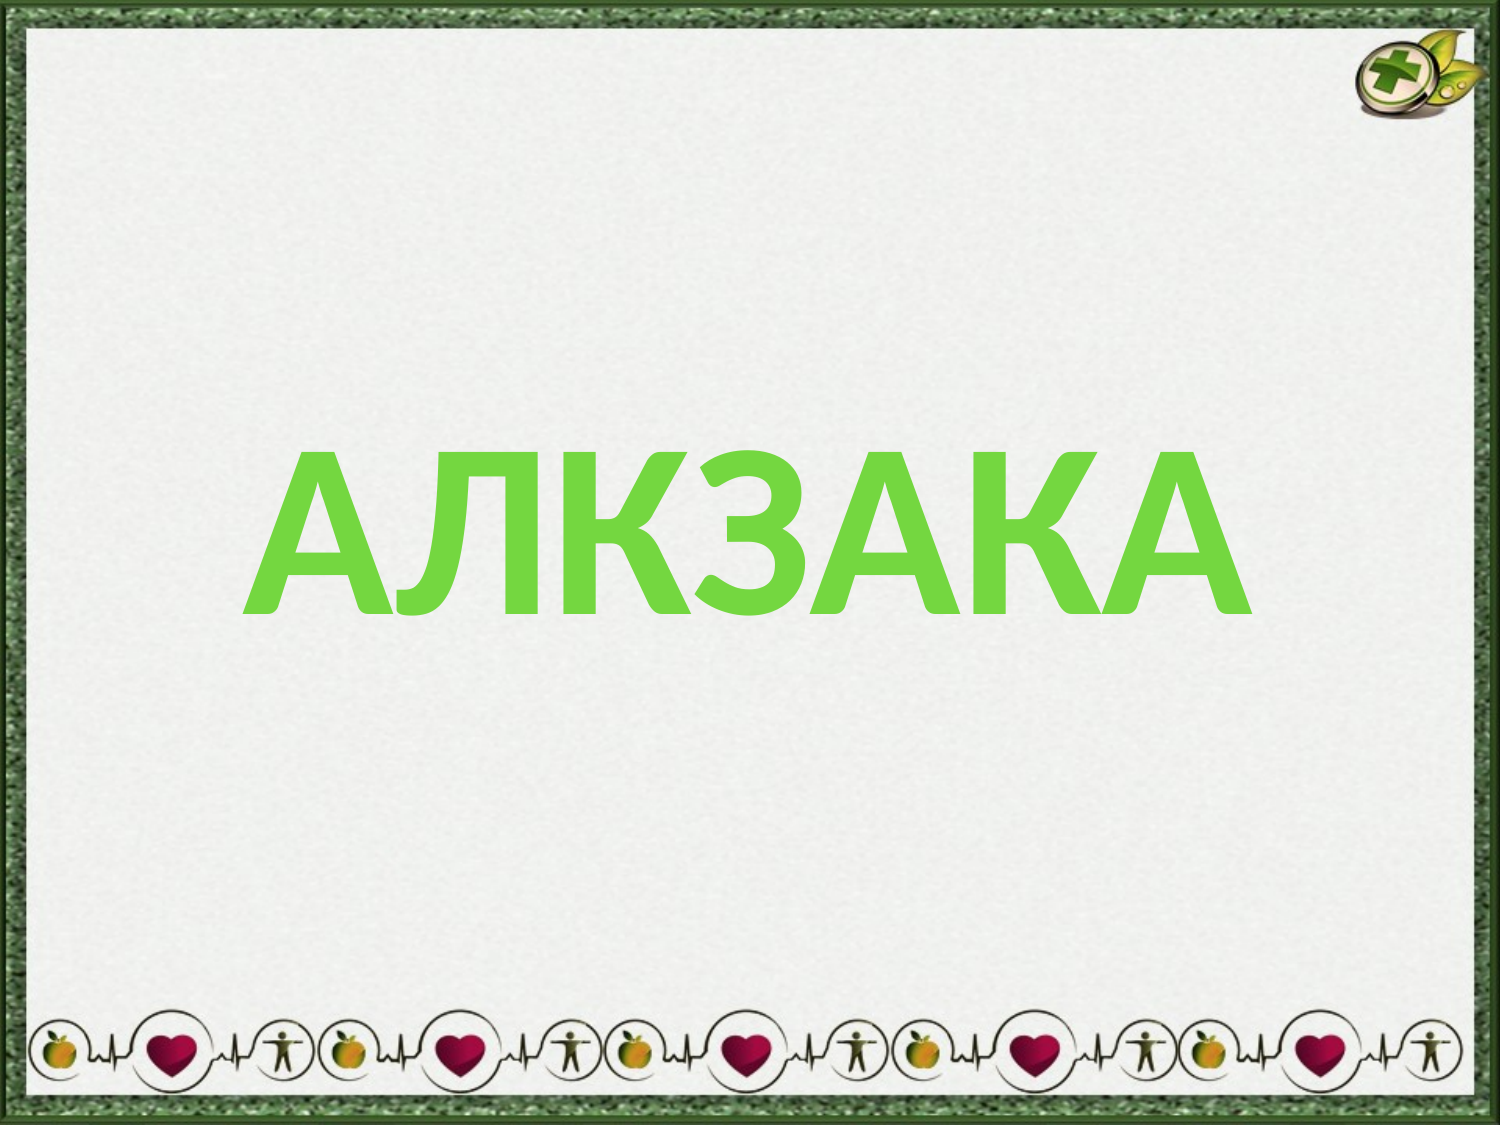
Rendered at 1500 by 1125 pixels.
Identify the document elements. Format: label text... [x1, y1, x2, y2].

picture [0, 0, 1500, 1125]
text_box АЛКЗАКА [29, 357, 1468, 673]
